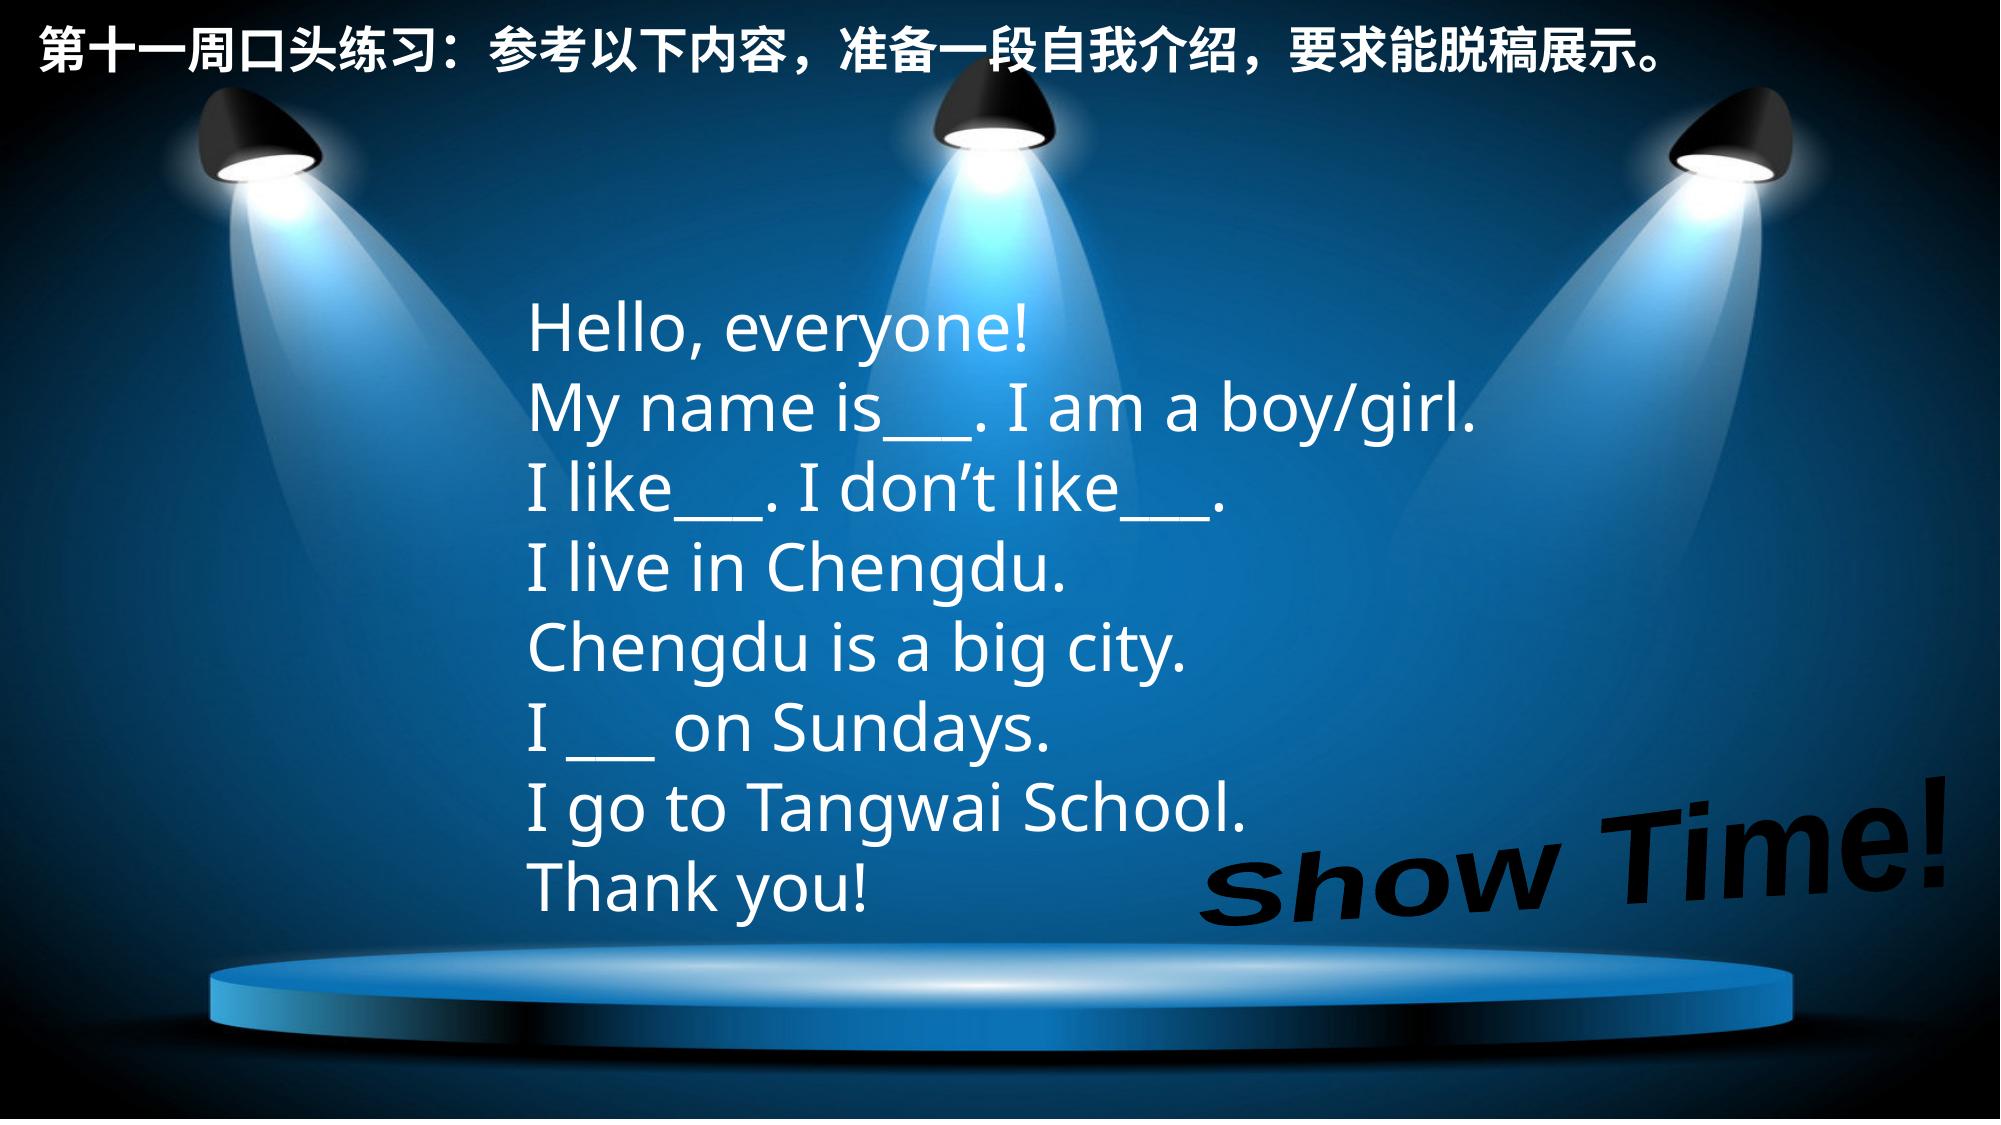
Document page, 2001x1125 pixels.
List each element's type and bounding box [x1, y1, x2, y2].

list [0, 0, 2000, 1119]
